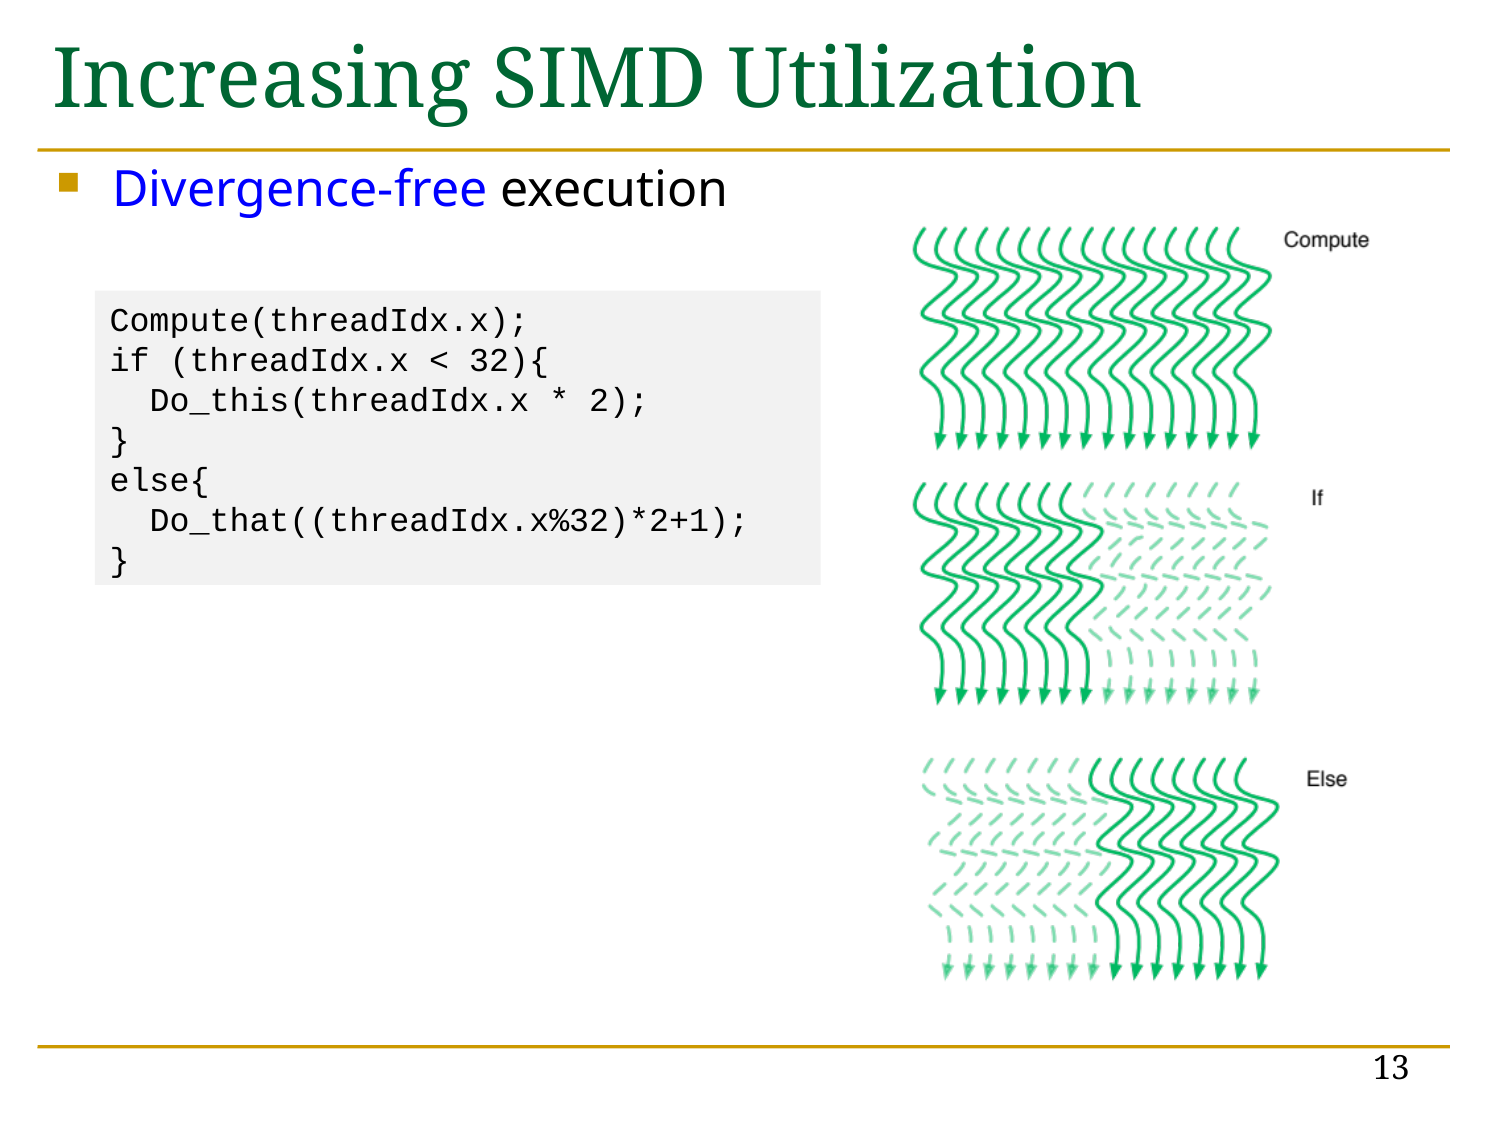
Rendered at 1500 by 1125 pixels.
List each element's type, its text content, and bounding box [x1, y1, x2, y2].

text_box Compute(threadIdx.x); if (threadIdx.x < 32){ Do_this(threadIdx.x * 2); } else{ Do_that((threadIdx.x%32)*2+1); } [94, 290, 821, 585]
picture [888, 219, 1377, 988]
title Increasing SIMD Utilization [37, 0, 1451, 150]
slide_number 13 [1074, 1023, 1426, 1100]
list Divergence-free execution [41, 148, 1448, 1047]
